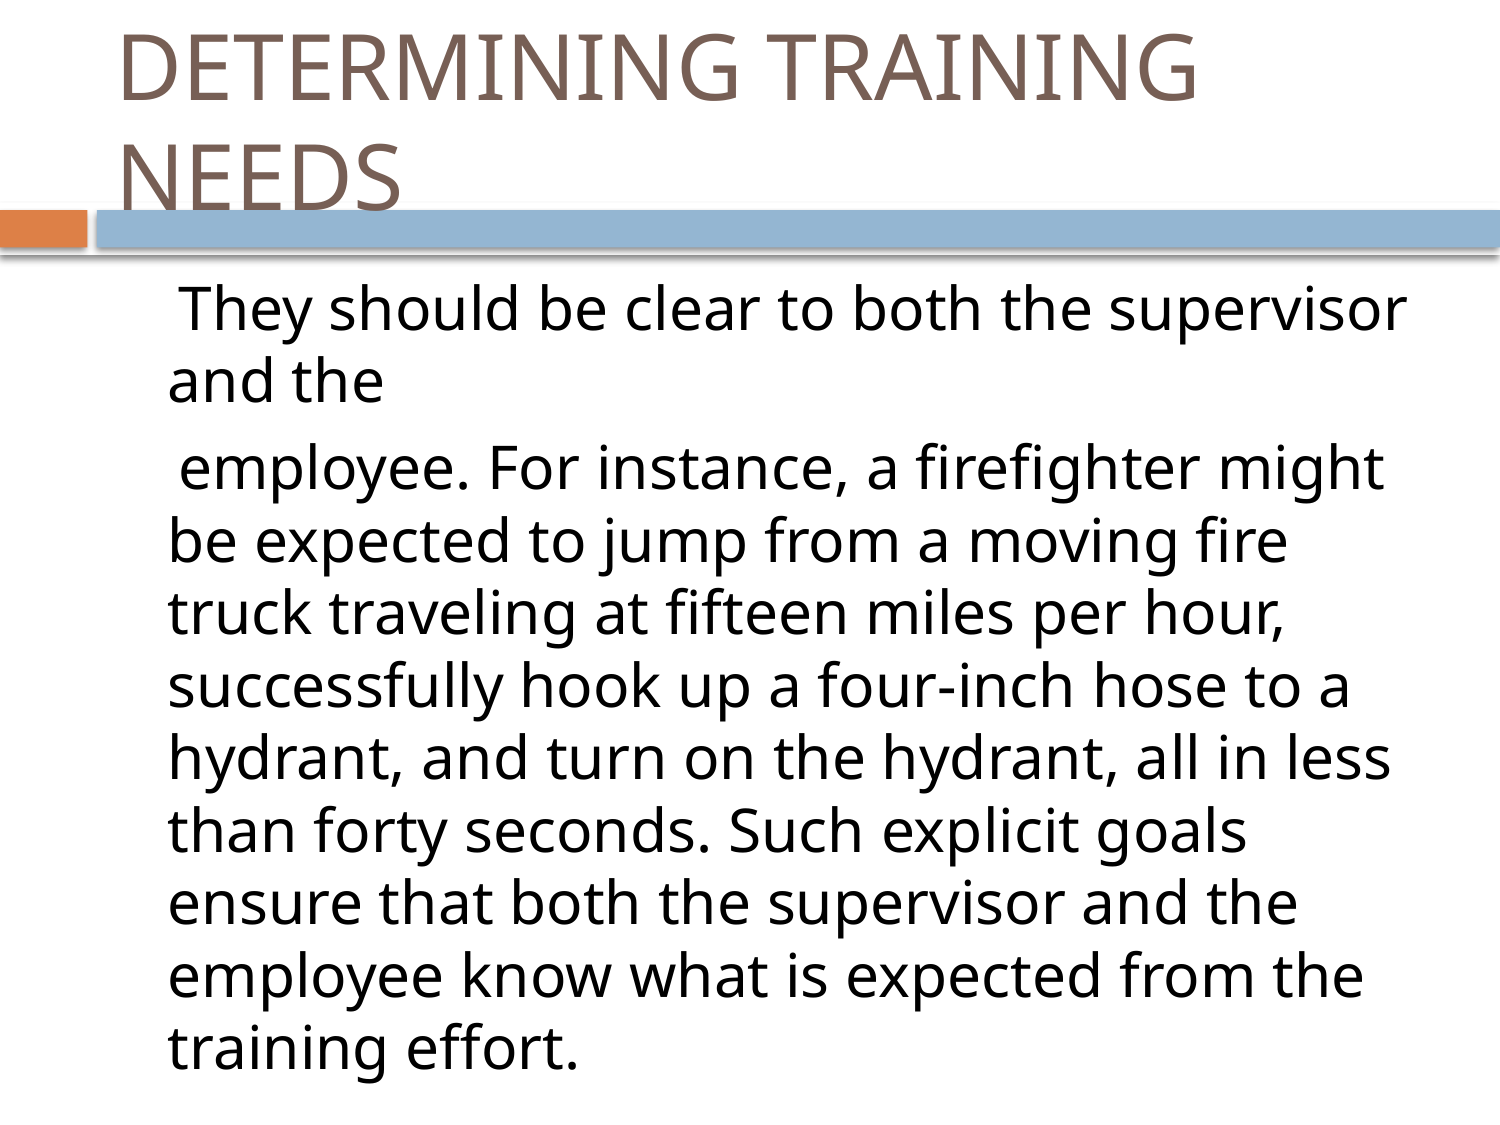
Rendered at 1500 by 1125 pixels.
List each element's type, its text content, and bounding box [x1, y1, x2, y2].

list They should be clear to both the supervisor and the employee. For instance, a firefighter might be expected to jump from a moving fire truck traveling at fifteen miles per hour, successfully hook up a four-inch hose to a hydrant, and turn on the hydrant, all in less than forty seconds. Such explicit goals ensure that both the supervisor and the employee know what is expected from the training effort. [100, 262, 1438, 1000]
title DETERMINING TRAINING NEEDS [100, 37, 1438, 200]
